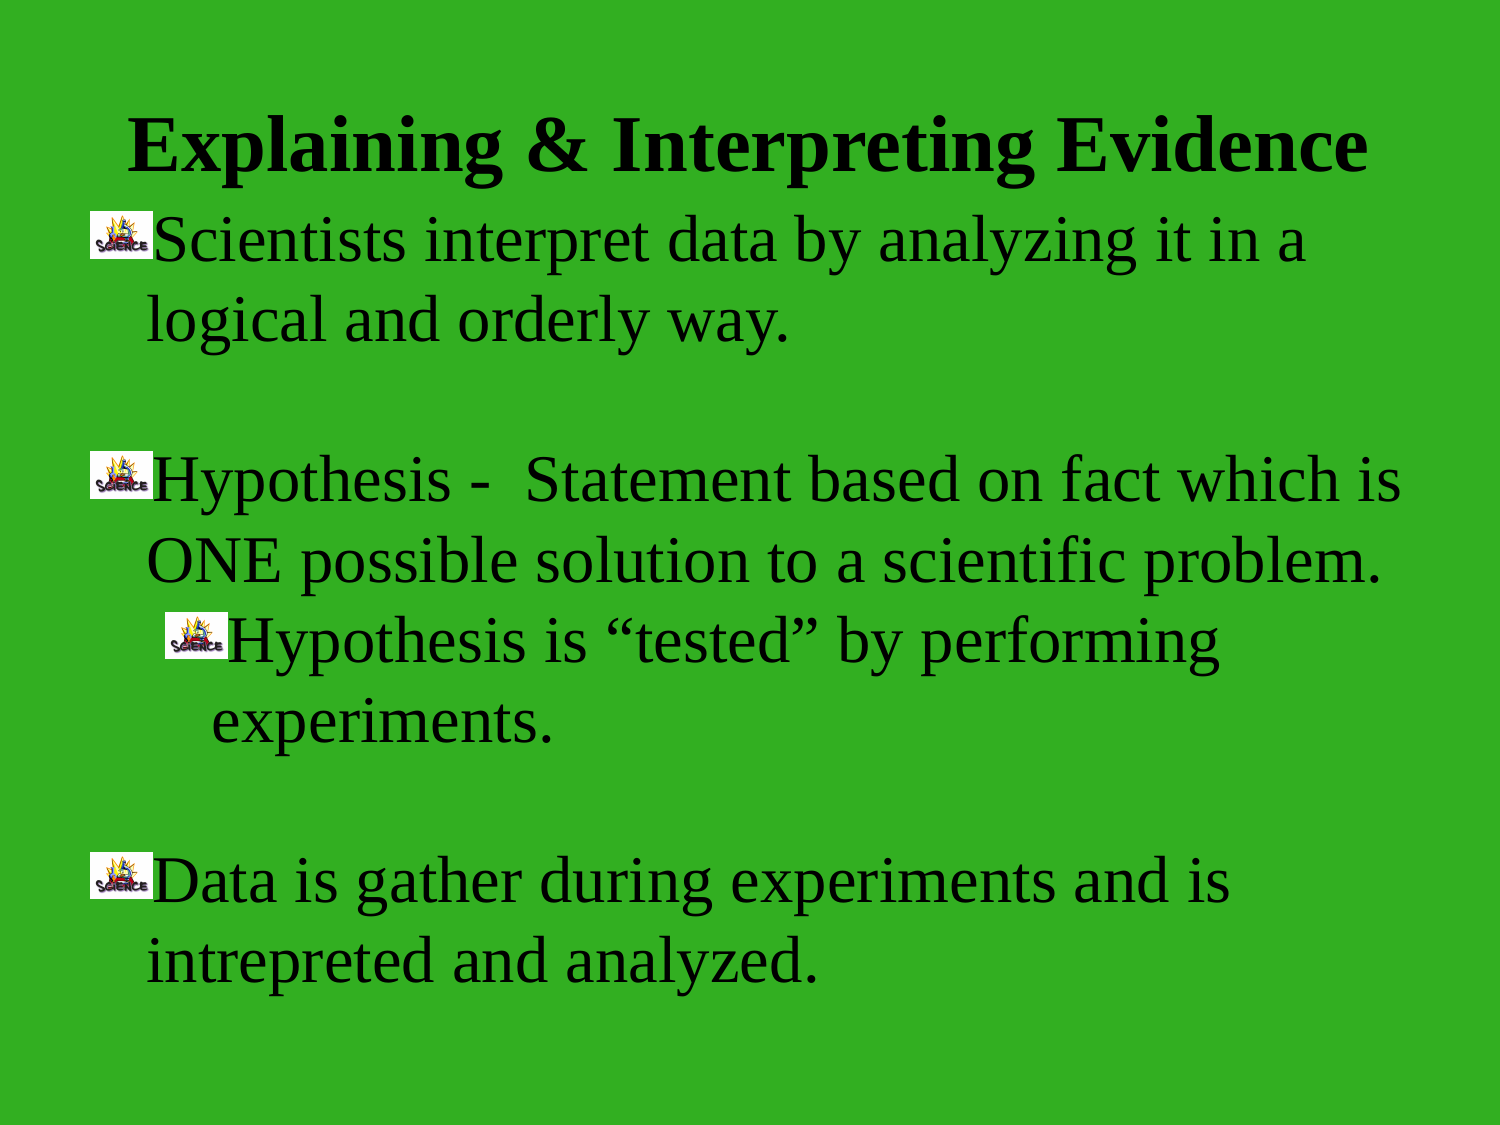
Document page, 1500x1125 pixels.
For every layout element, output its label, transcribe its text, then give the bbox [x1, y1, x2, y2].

title Explaining & Interpreting Evidence [75, 45, 1425, 187]
picture [90, 211, 140, 259]
picture [165, 612, 215, 659]
picture [90, 451, 140, 499]
picture [90, 852, 140, 899]
list Scientists interpret data by analyzing it in a logical and orderly way. Hypothesis - Statement based on fact which is ONE possible solution to a scientific problem. Hypothesis is “tested” by performing experiments. Data is gather during experiments and is intrepreted and analyzed. [75, 187, 1425, 1063]
